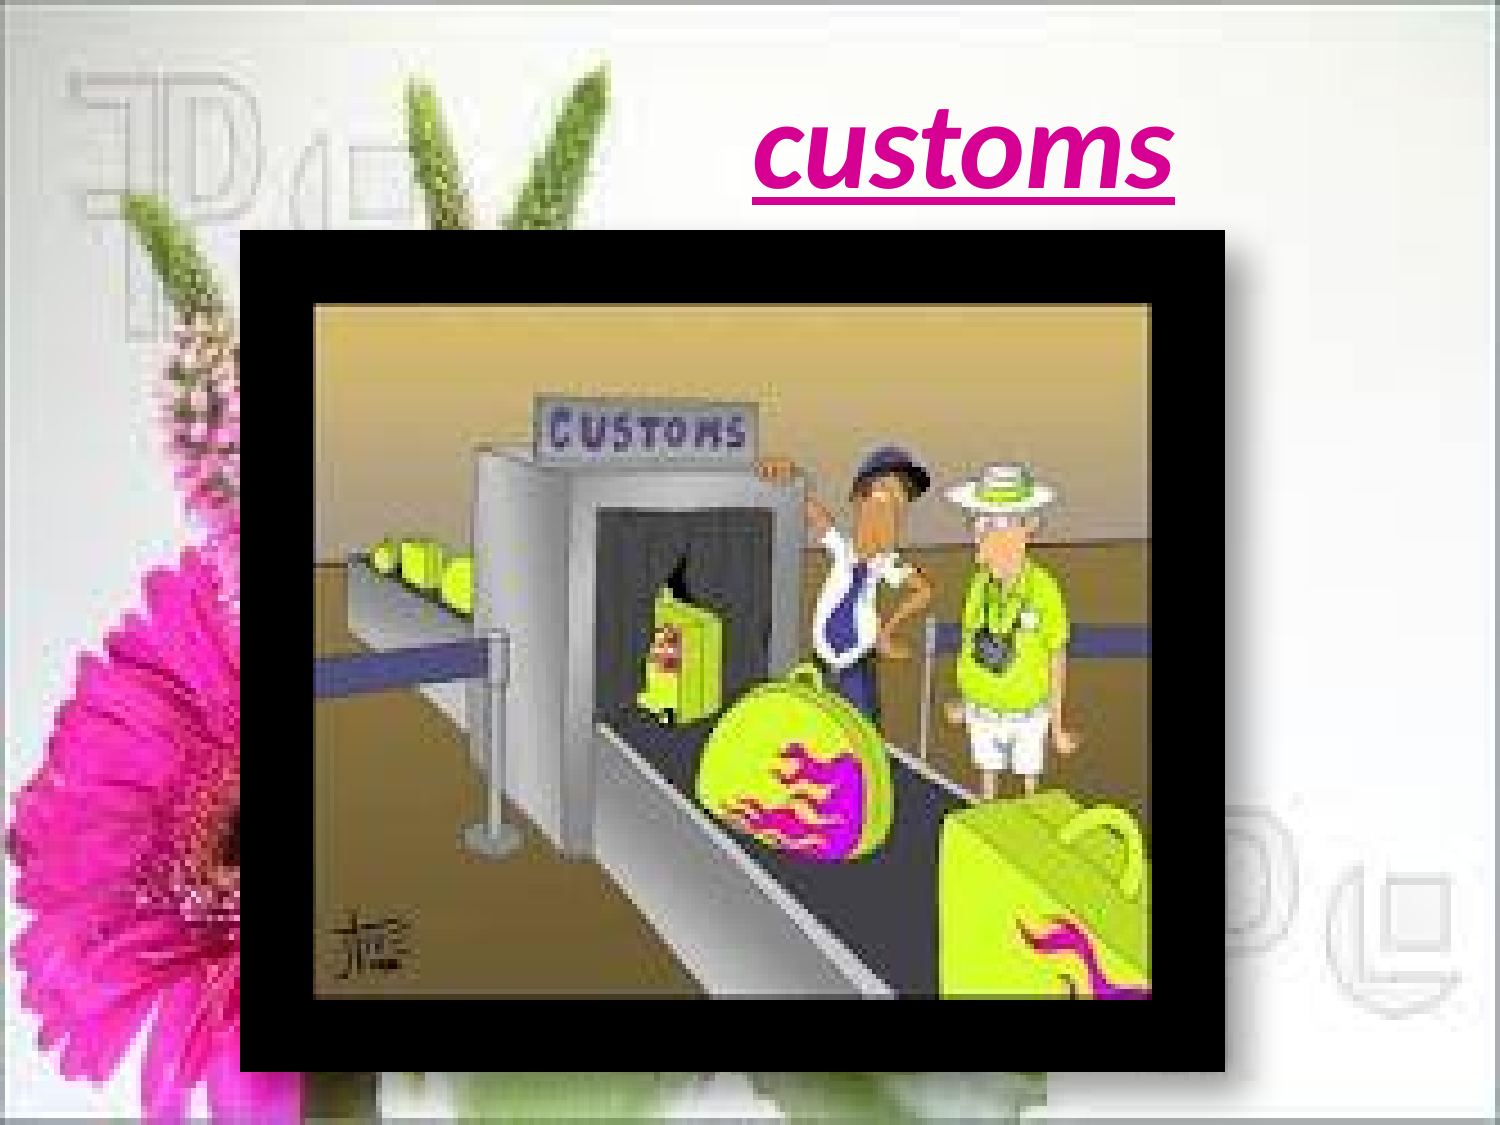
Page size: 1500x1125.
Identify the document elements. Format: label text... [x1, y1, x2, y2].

picture [0, 0, 1500, 1125]
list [312, 302, 1152, 1000]
title customs [501, 45, 1425, 233]
